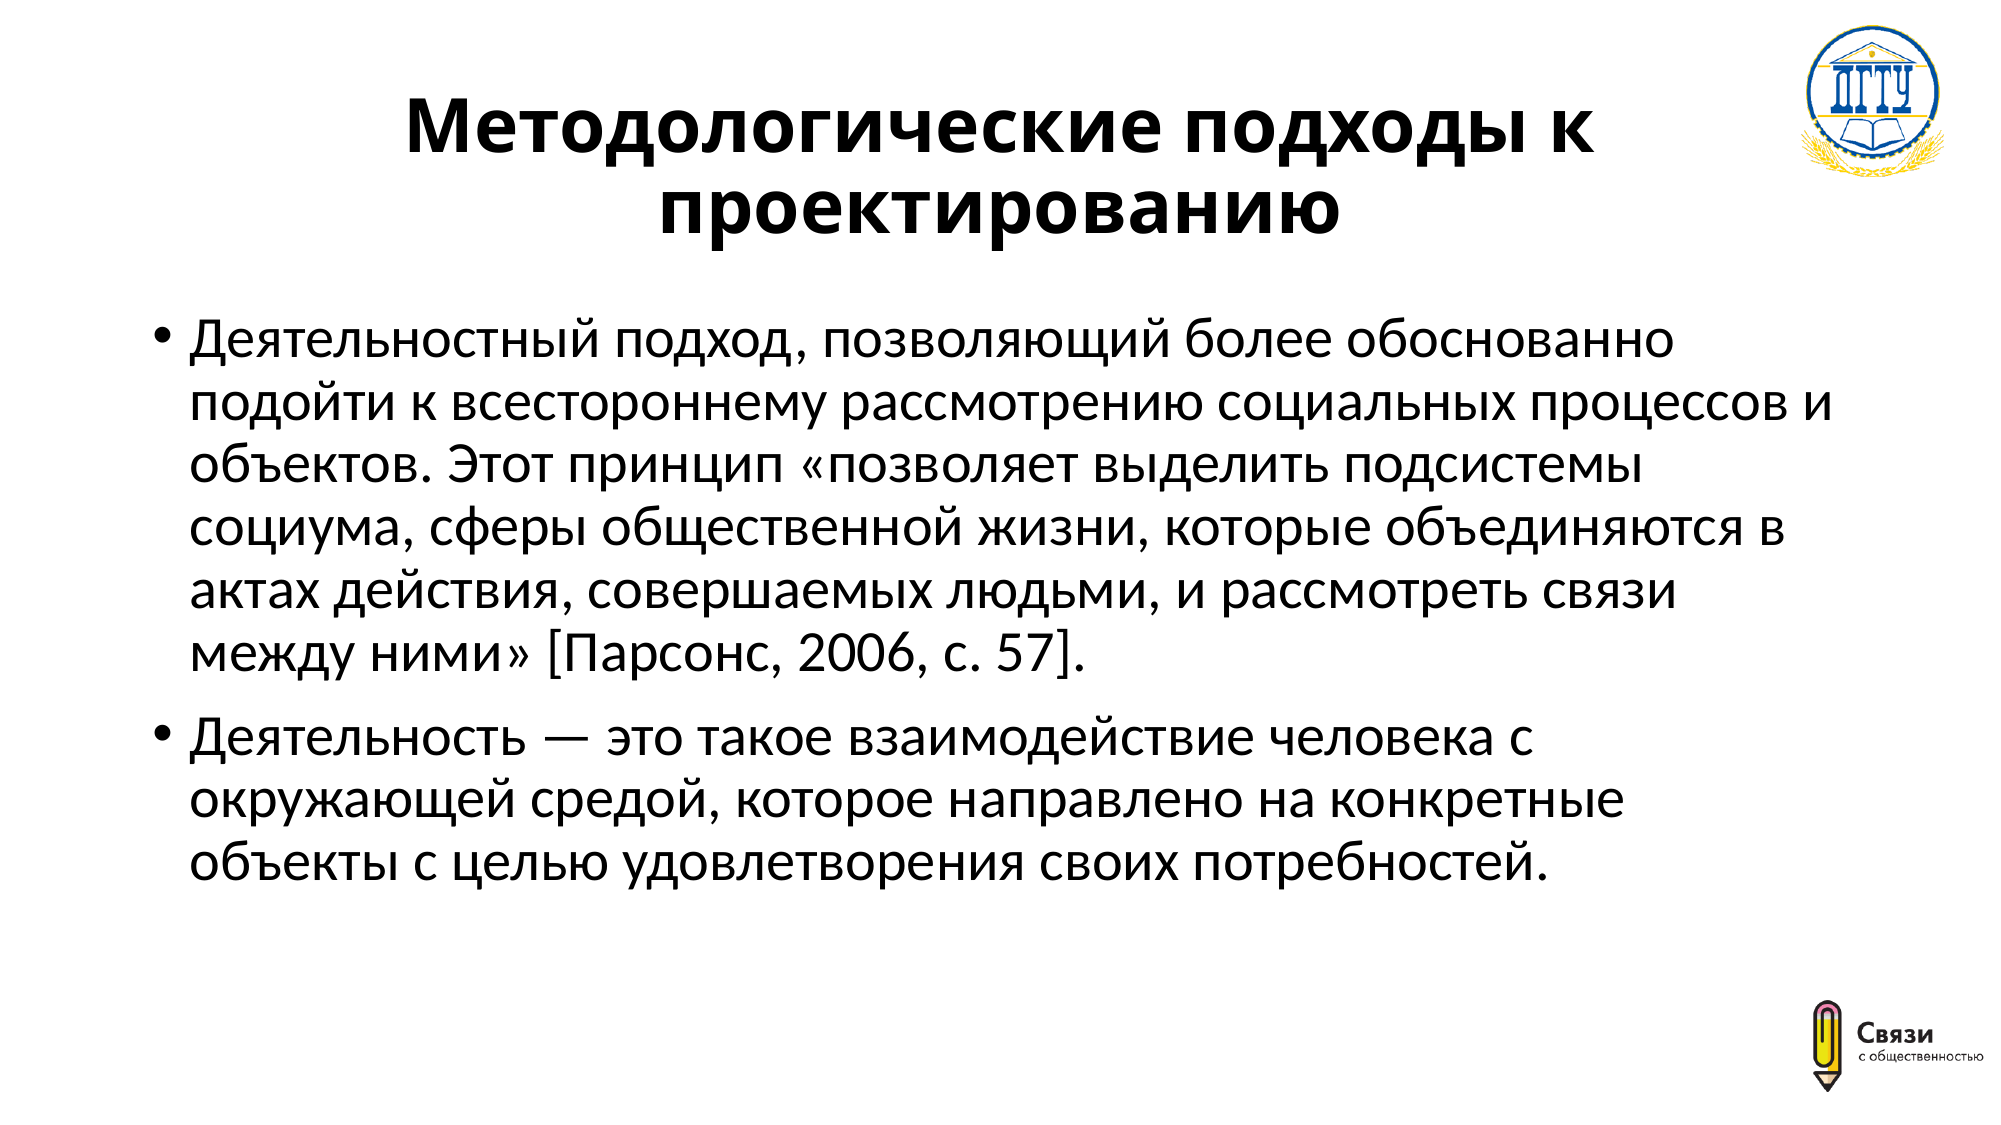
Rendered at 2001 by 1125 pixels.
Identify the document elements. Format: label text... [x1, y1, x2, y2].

list Деятельностный подход, позволяющий более обоснованно подойти к всестороннему рассмотрению социальных процессов и объектов. Этот принцип «позволяет выделить подсистемы социума, сферы общественной жизни, которые объединяются в актах действия, совершаемых людьми, и рассмотреть связи между ними» [Парсонс, 2006, с. 57]. Деятельность — это такое взаимодействие человека с окружающей средой, которое направлено на конкретные объекты с целью удовлетворения своих потребностей. [137, 299, 1863, 1014]
title Методологические подходы к проектированию [137, 59, 1863, 278]
picture [1801, 25, 1944, 177]
picture [1813, 1000, 1988, 1092]
